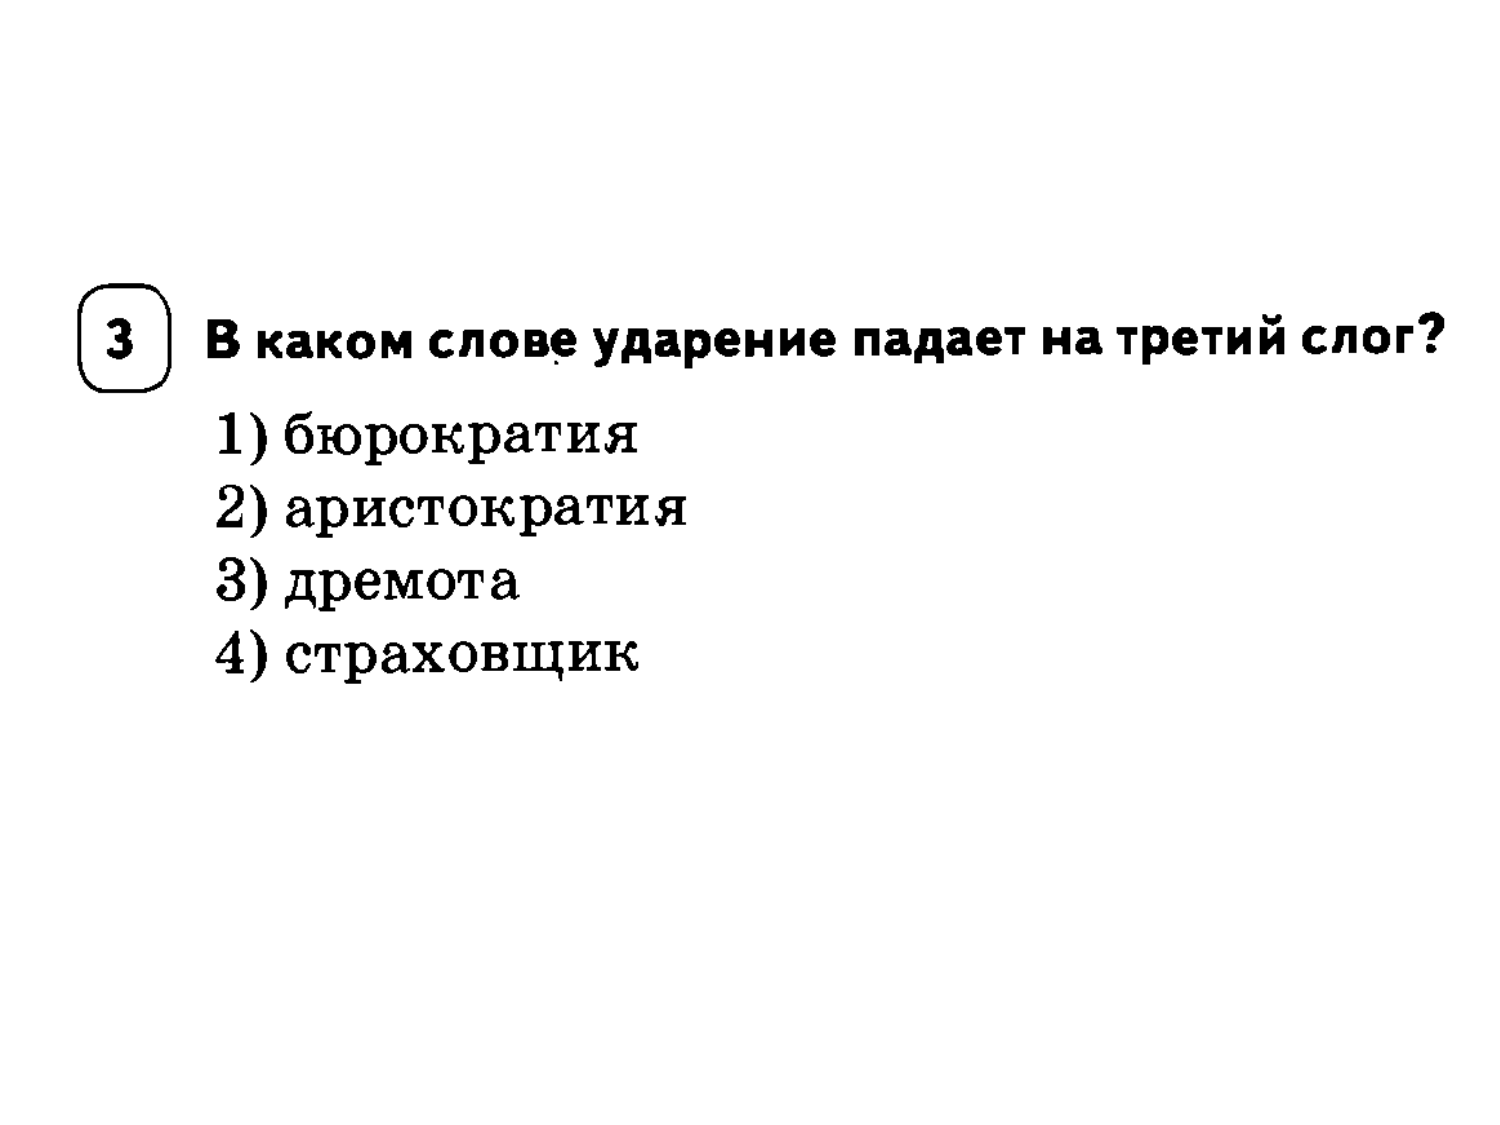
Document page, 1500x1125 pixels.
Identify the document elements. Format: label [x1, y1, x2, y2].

picture [52, 251, 1500, 702]
